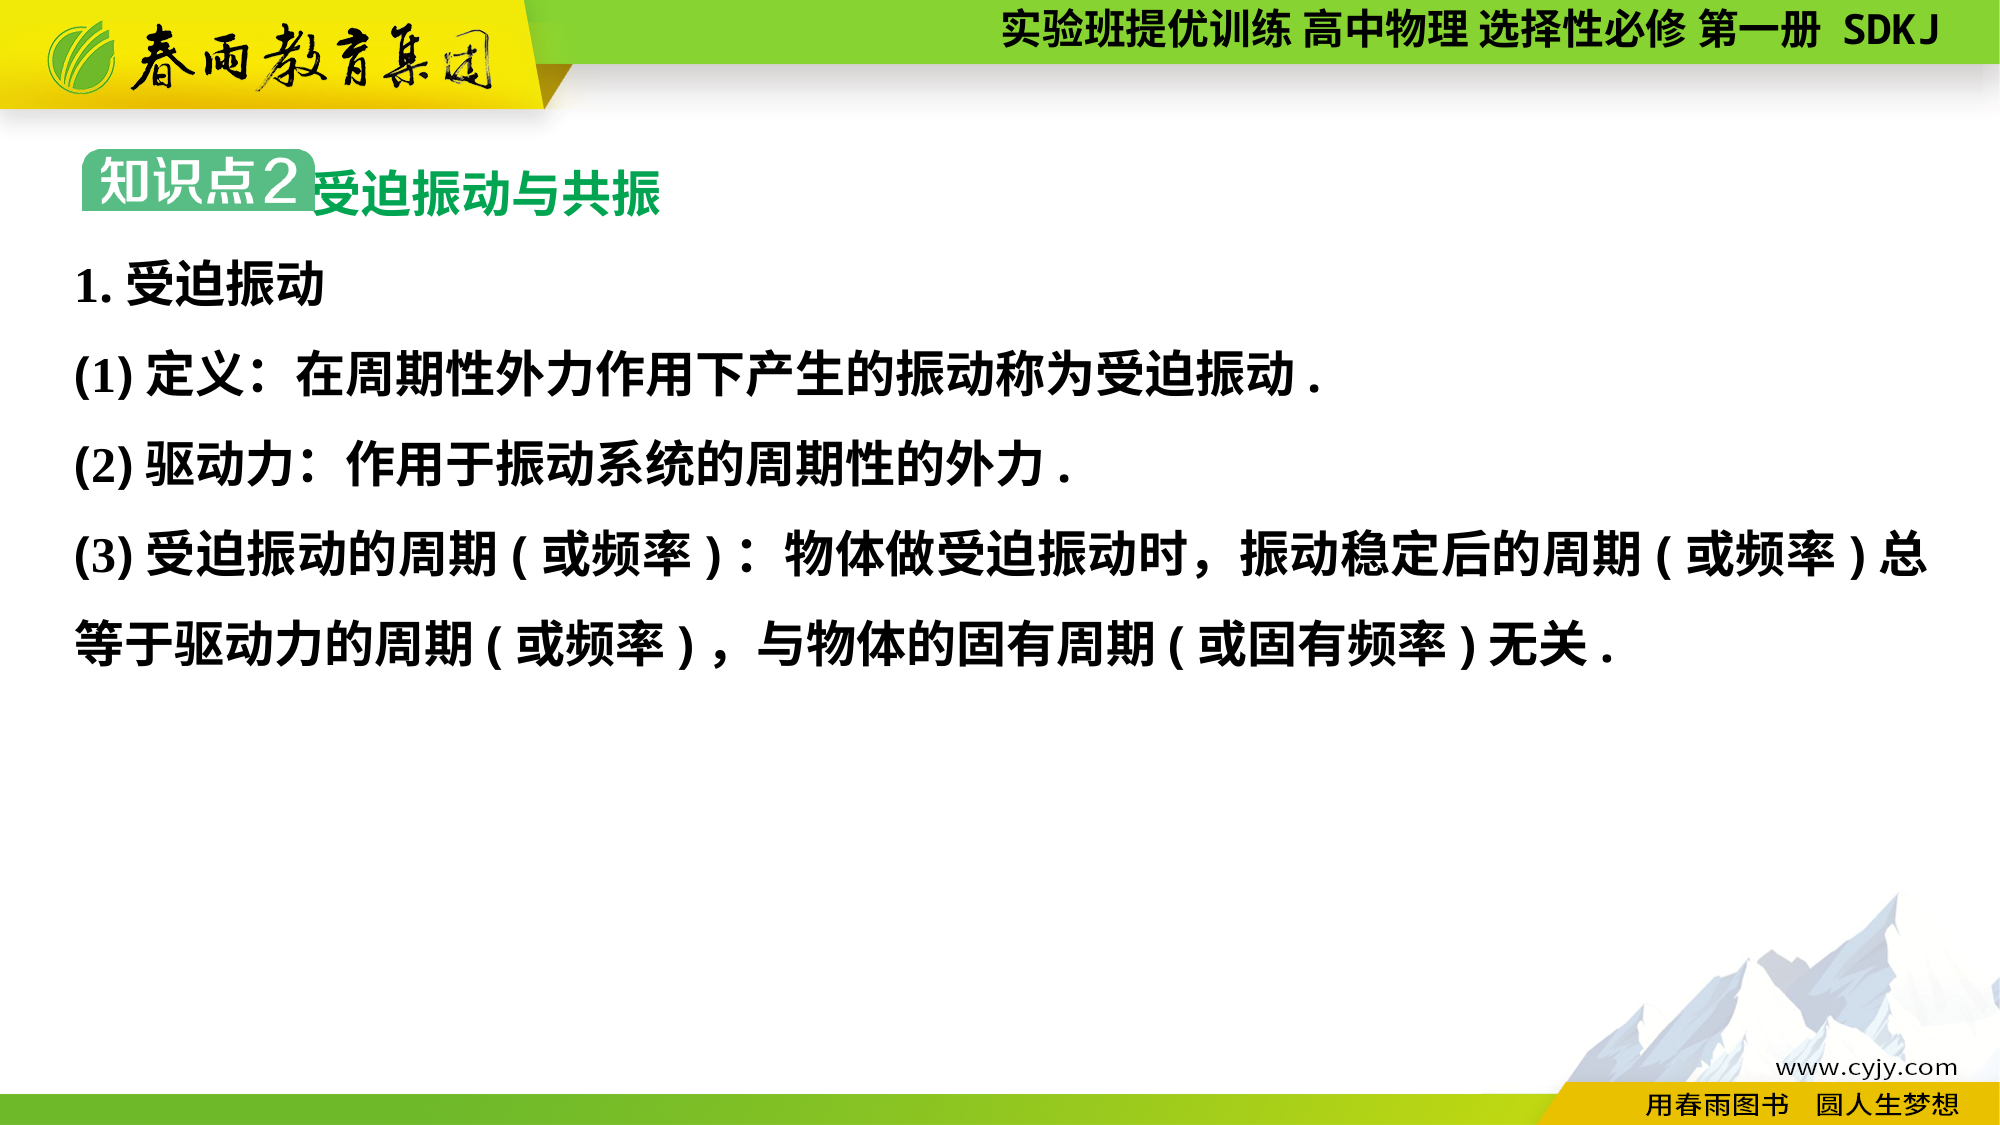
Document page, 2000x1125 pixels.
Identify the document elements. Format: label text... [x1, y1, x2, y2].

list 受迫振动与共振 1.受迫振动 (1)定义：在周期性外力作用下产生的振动称为受迫振动. (2)驱动力：作用于振动系统的周期性的外力. (3)受迫振动的周期(或频率)：物体做受迫振动时，振动稳定后的周期(或频率)总等于驱动力的周期(或频率)，与物体的固有周期(或固有频率)无关. [59, 125, 1944, 675]
picture [0, 0, 2000, 1125]
